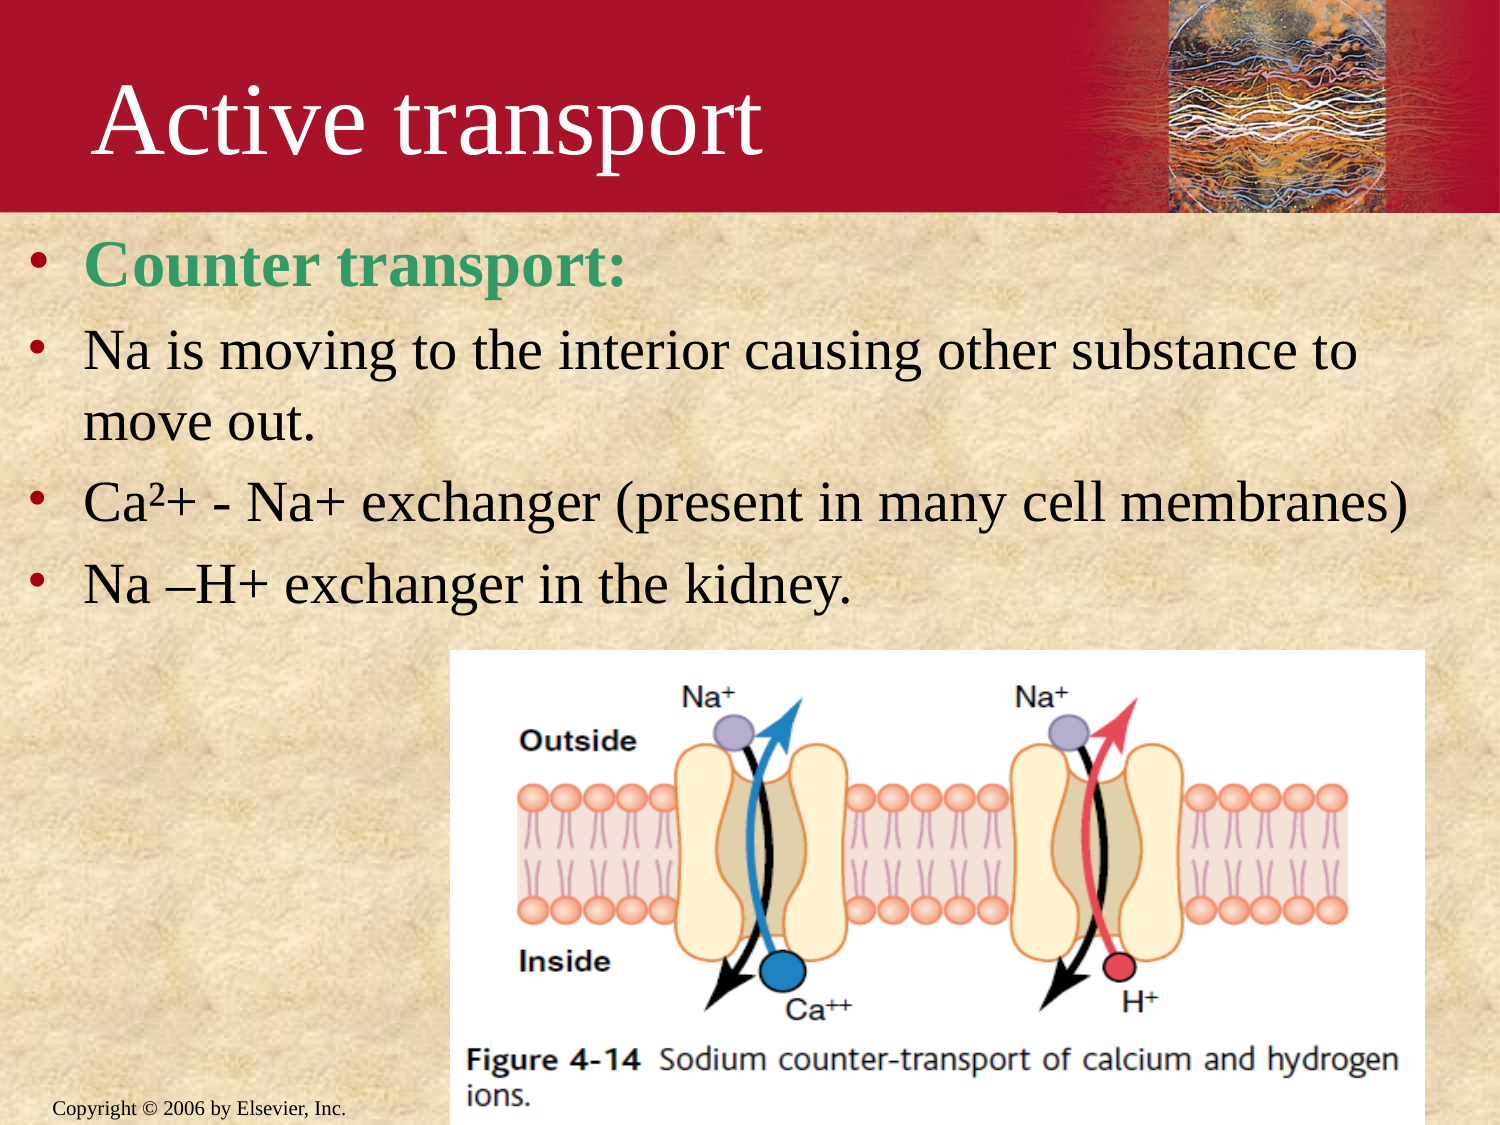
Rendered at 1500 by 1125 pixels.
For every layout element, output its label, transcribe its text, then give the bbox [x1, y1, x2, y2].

title Active transport [74, 62, 1351, 163]
picture [0, 0, 1500, 1125]
list Counter transport: Na is moving to the interior causing other substance to move out. Ca²+ ‐ Na+ exchanger (present in many cell membranes) Na –H+ exchanger in the kidney. [12, 212, 1463, 826]
